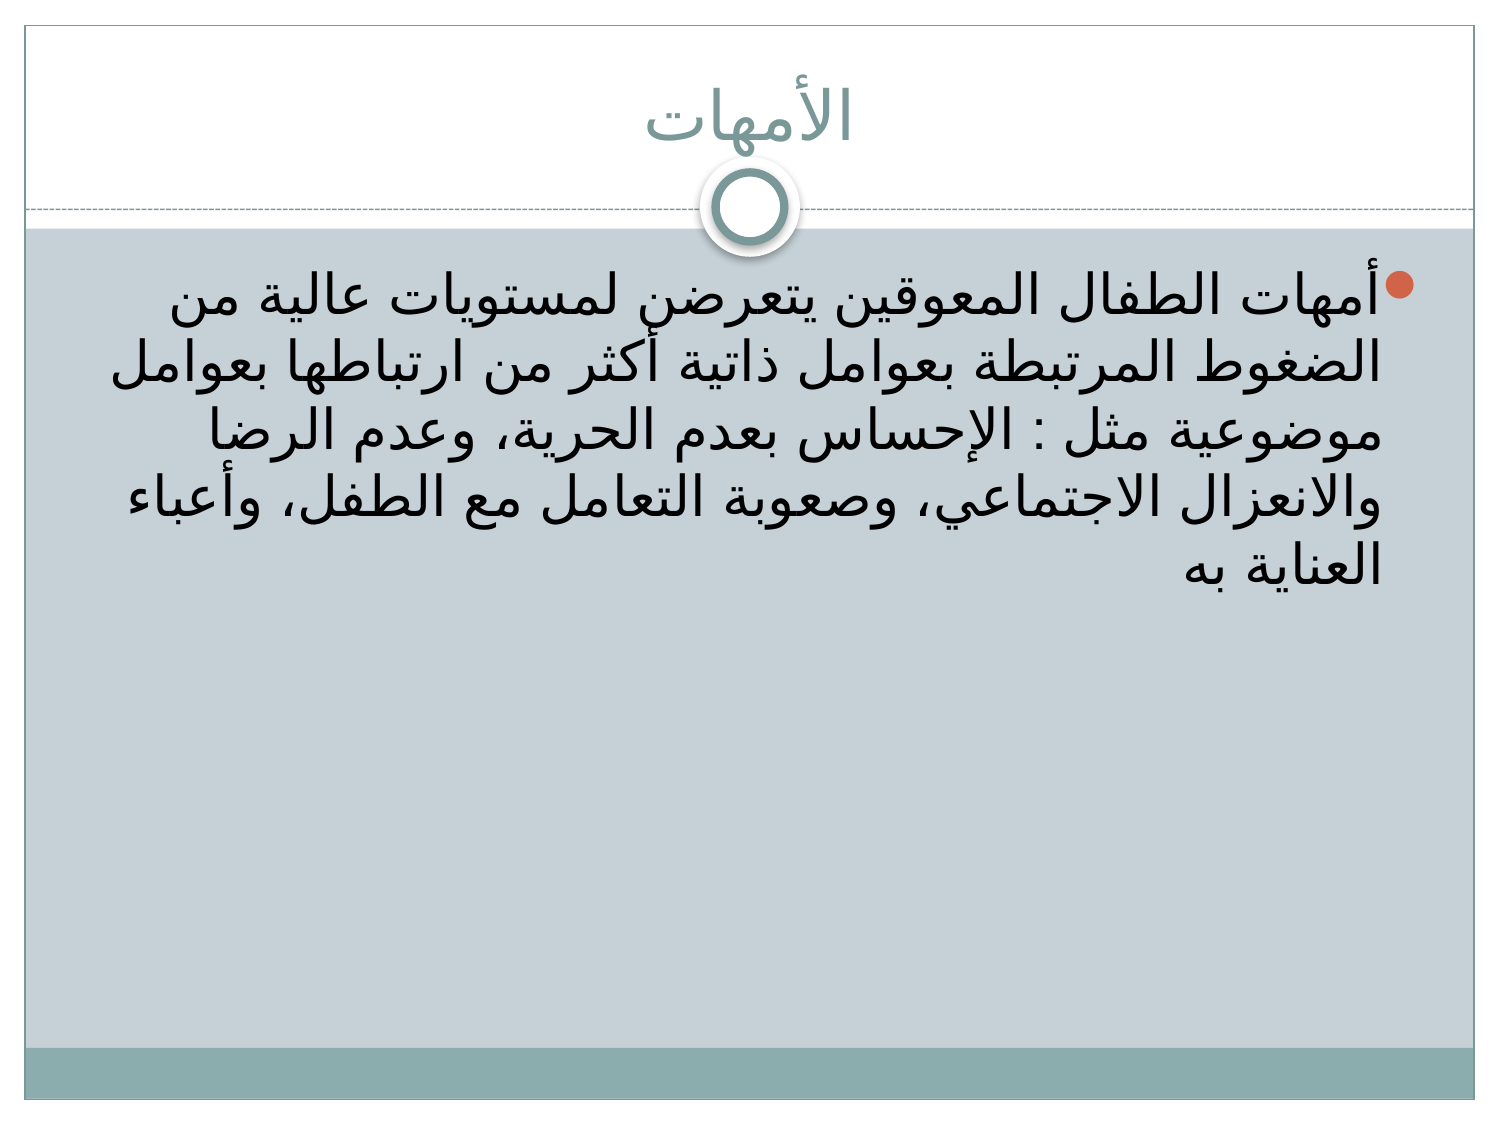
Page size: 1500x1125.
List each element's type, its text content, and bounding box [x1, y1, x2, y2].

list أمهات الطفال المعوقين يتعرضن لمستويات عالية من الضغوط المرتبطة بعوامل ذاتية أكثر من ارتباطها بعوامل موضوعية مثل : الإحساس بعدم الحرية، وعدم الرضا والانعزال الاجتماعي، وصعوبة التعامل مع الطفل، وأعباء العناية به [49, 250, 1445, 1001]
title الأمهات [49, 37, 1450, 163]
